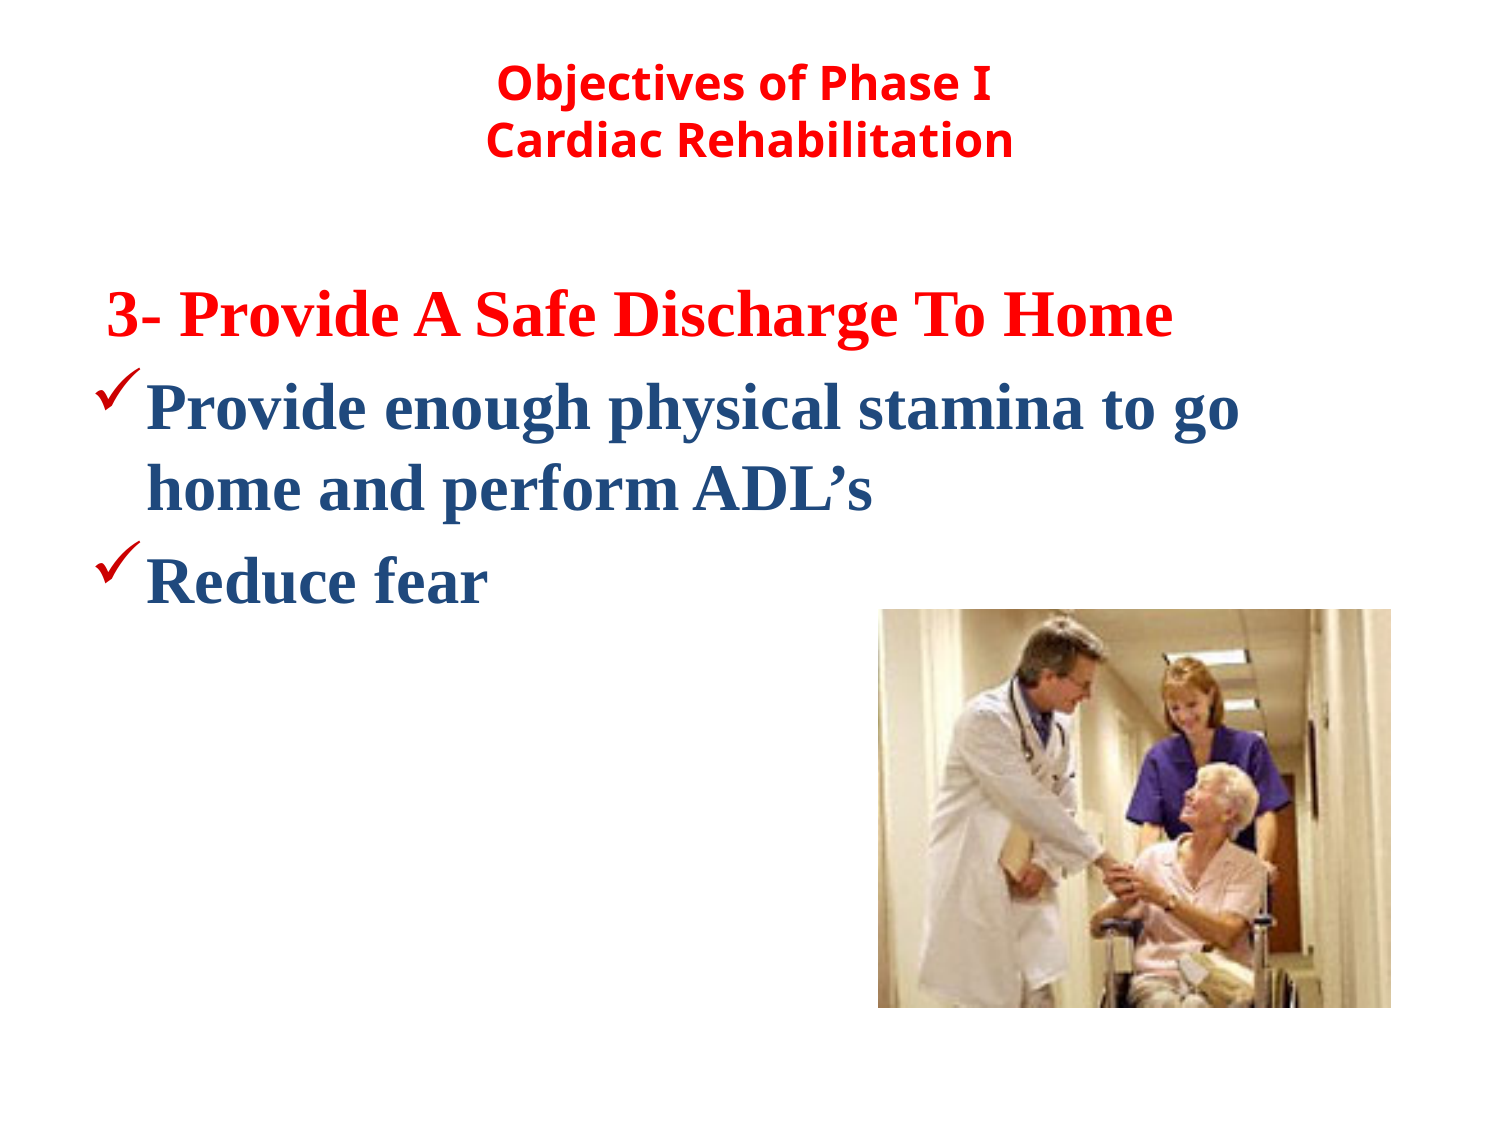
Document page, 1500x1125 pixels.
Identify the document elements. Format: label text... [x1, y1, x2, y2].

list 3- Provide A Safe Discharge To Home Provide enough physical stamina to go home and perform ADL’s Reduce fear [75, 262, 1425, 1005]
title Objectives of Phase I Cardiac Rehabilitation [75, 45, 1425, 233]
picture [878, 609, 1391, 1009]
